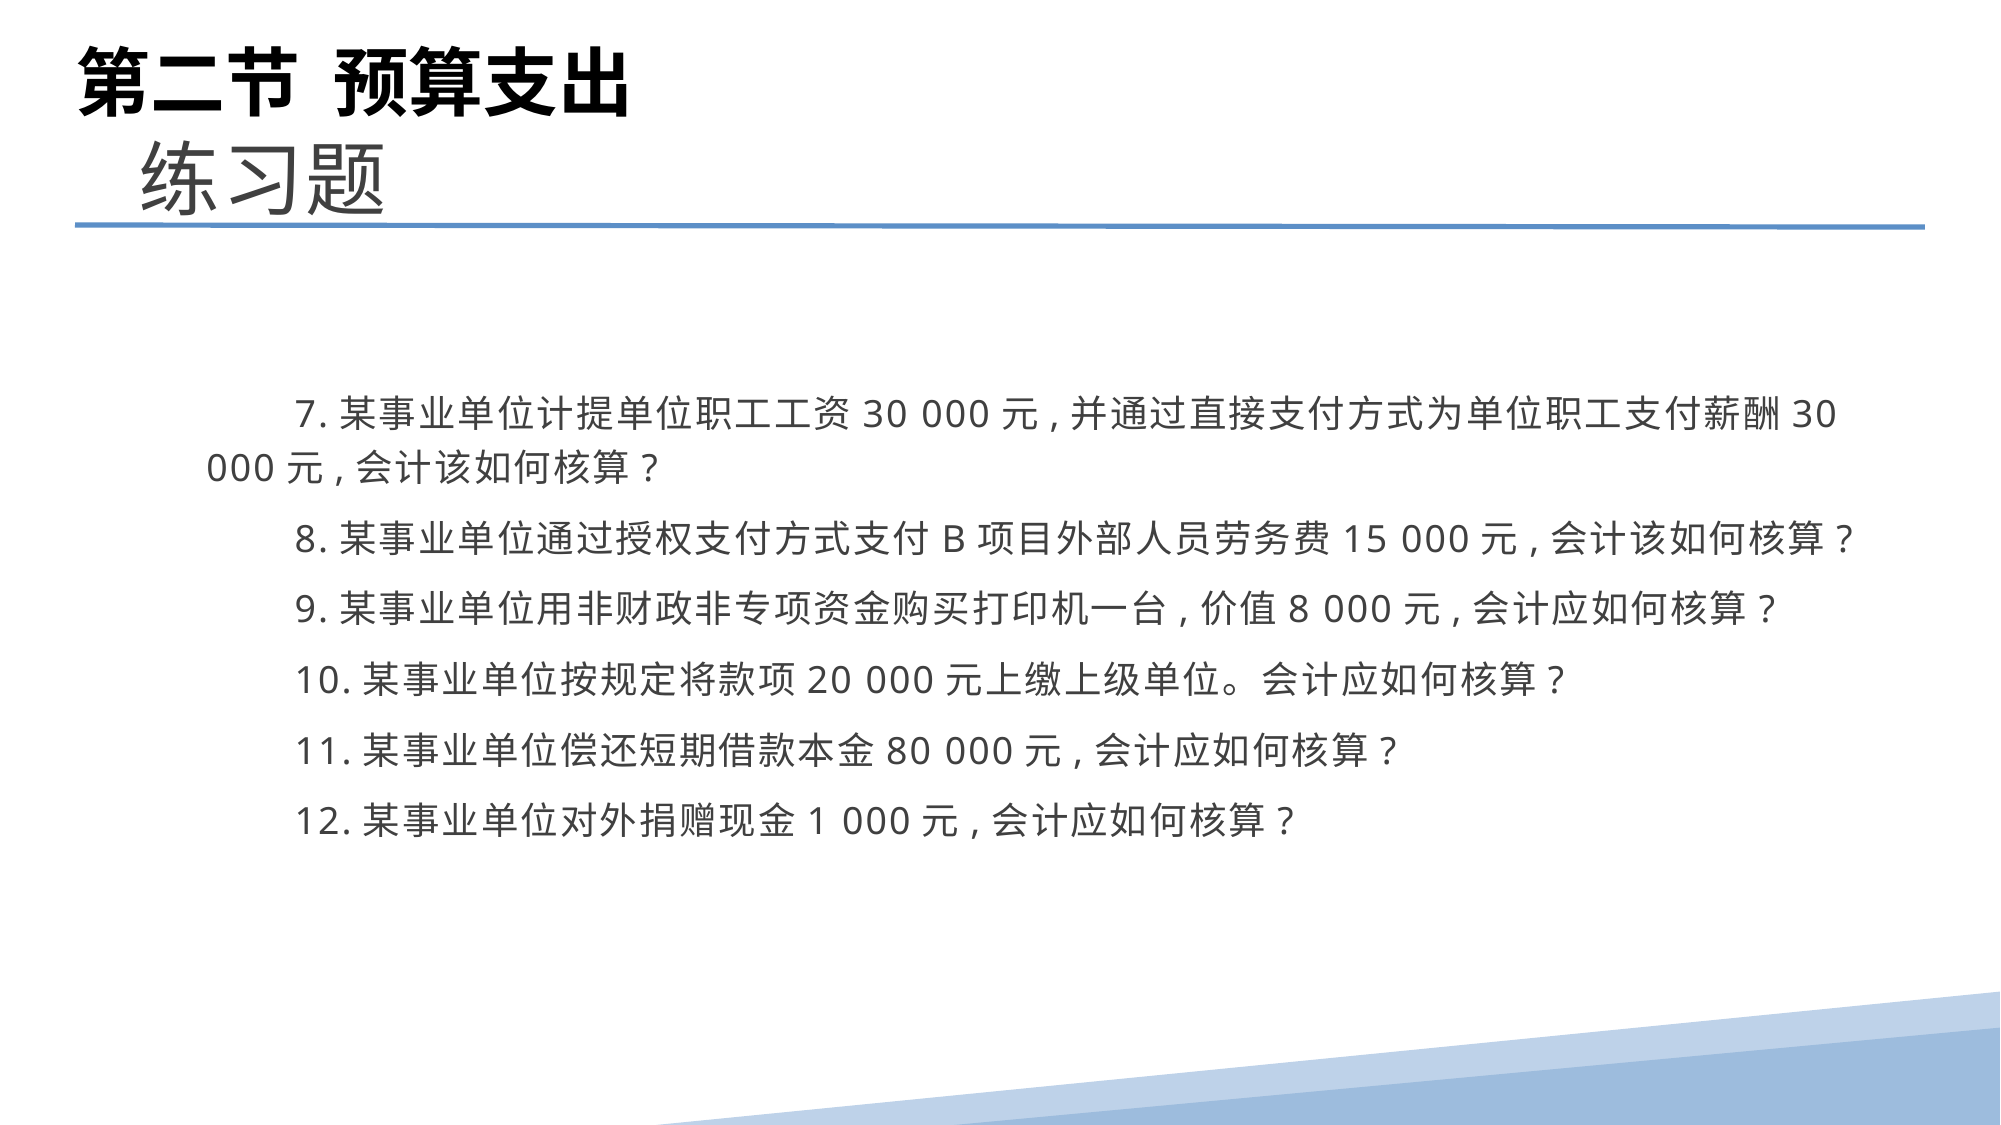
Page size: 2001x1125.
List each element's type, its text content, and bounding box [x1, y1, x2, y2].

text_box 7.某事业单位计提单位职工工资30 000元,并通过直接支付方式为单位职工支付薪酬30 000元,会计该如何核算? 8.某事业单位通过授权支付方式支付B项目外部人员劳务费15 000元,会计该如何核算? 9.某事业单位用非财政非专项资金购买打印机一台,价值8 000元,会计应如何核算? 10.某事业单位按规定将款项20 000元上缴上级单位。会计应如何核算? 11.某事业单位偿还短期借款本金80 000元,会计应如何核算? 12.某事业单位对外捐赠现金1 000元,会计应如何核算? [196, 270, 1925, 953]
text_box 练习题 [62, 128, 1910, 227]
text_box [656, 991, 2000, 1125]
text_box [74, 224, 1925, 228]
text_box 第二节 预算支出 [75, 24, 1925, 125]
